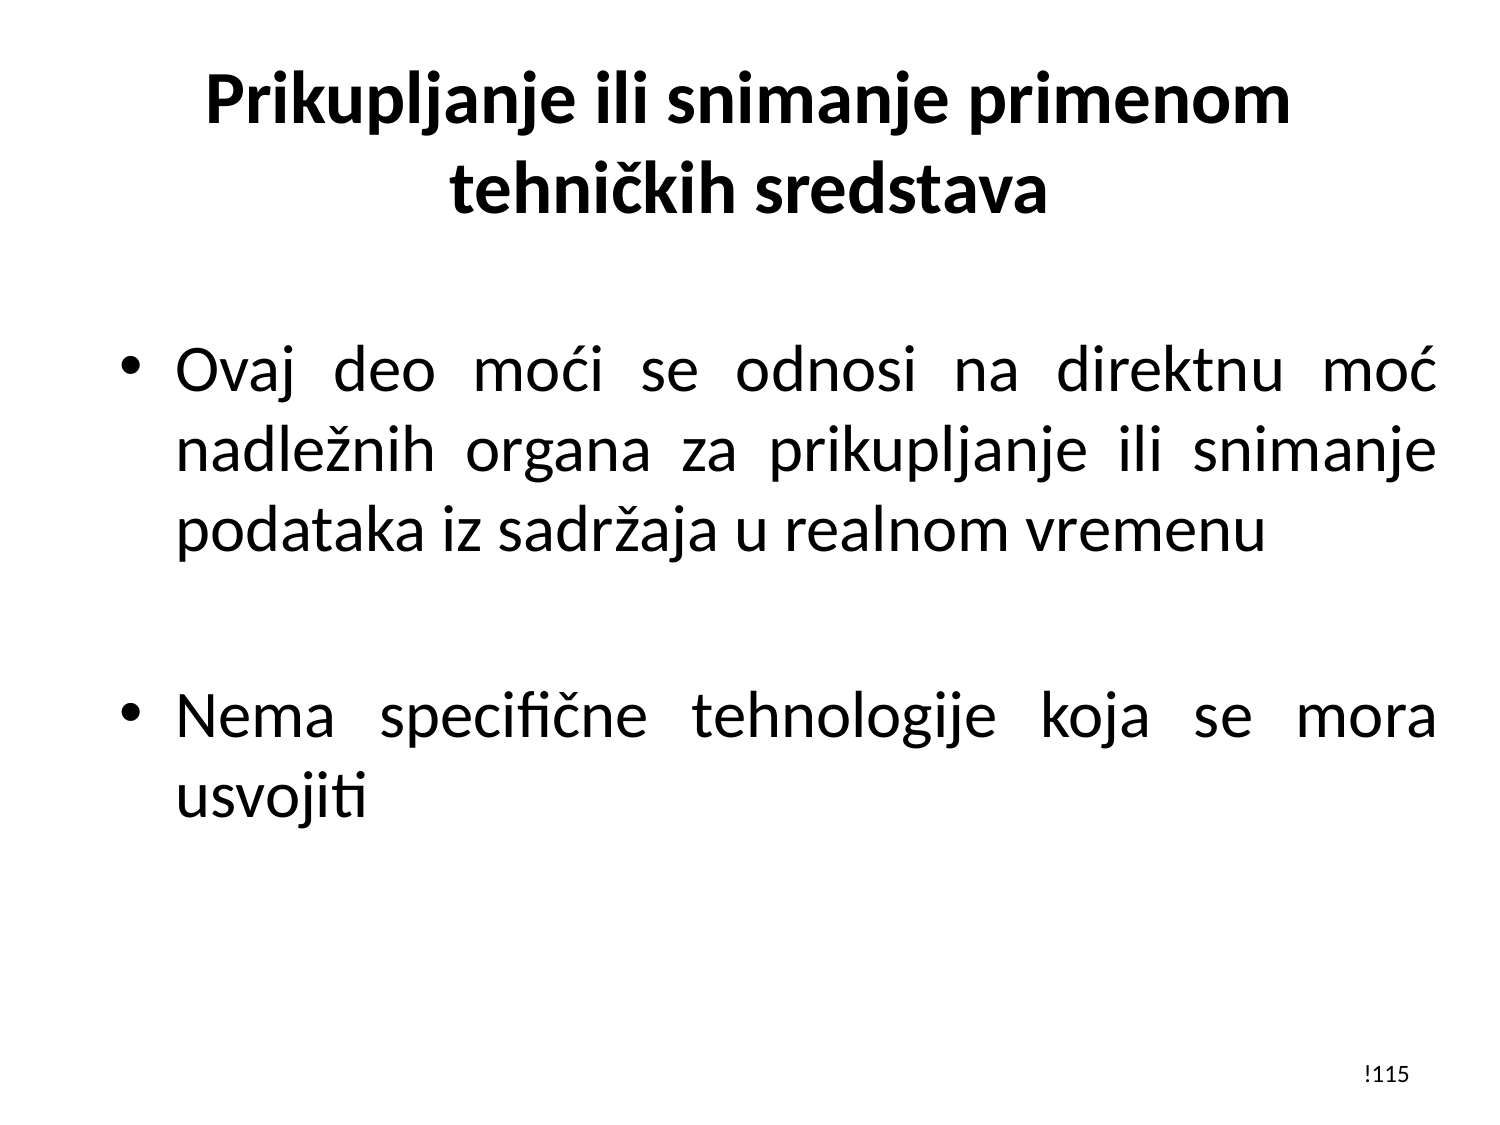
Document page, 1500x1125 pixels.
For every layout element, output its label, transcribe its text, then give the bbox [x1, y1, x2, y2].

slide_number !115 [1074, 1042, 1425, 1103]
title Prikupljanje ili snimanje primenom tehničkih sredstava [74, 44, 1426, 233]
list Ovaj deo moći se odnosi na direktnu moć nadležnih organa za prikupljanje ili snimanje podataka iz sadržaja u realnom vremenu Nema specifične tehnologije koja se mora usvojiti [103, 317, 1455, 988]
